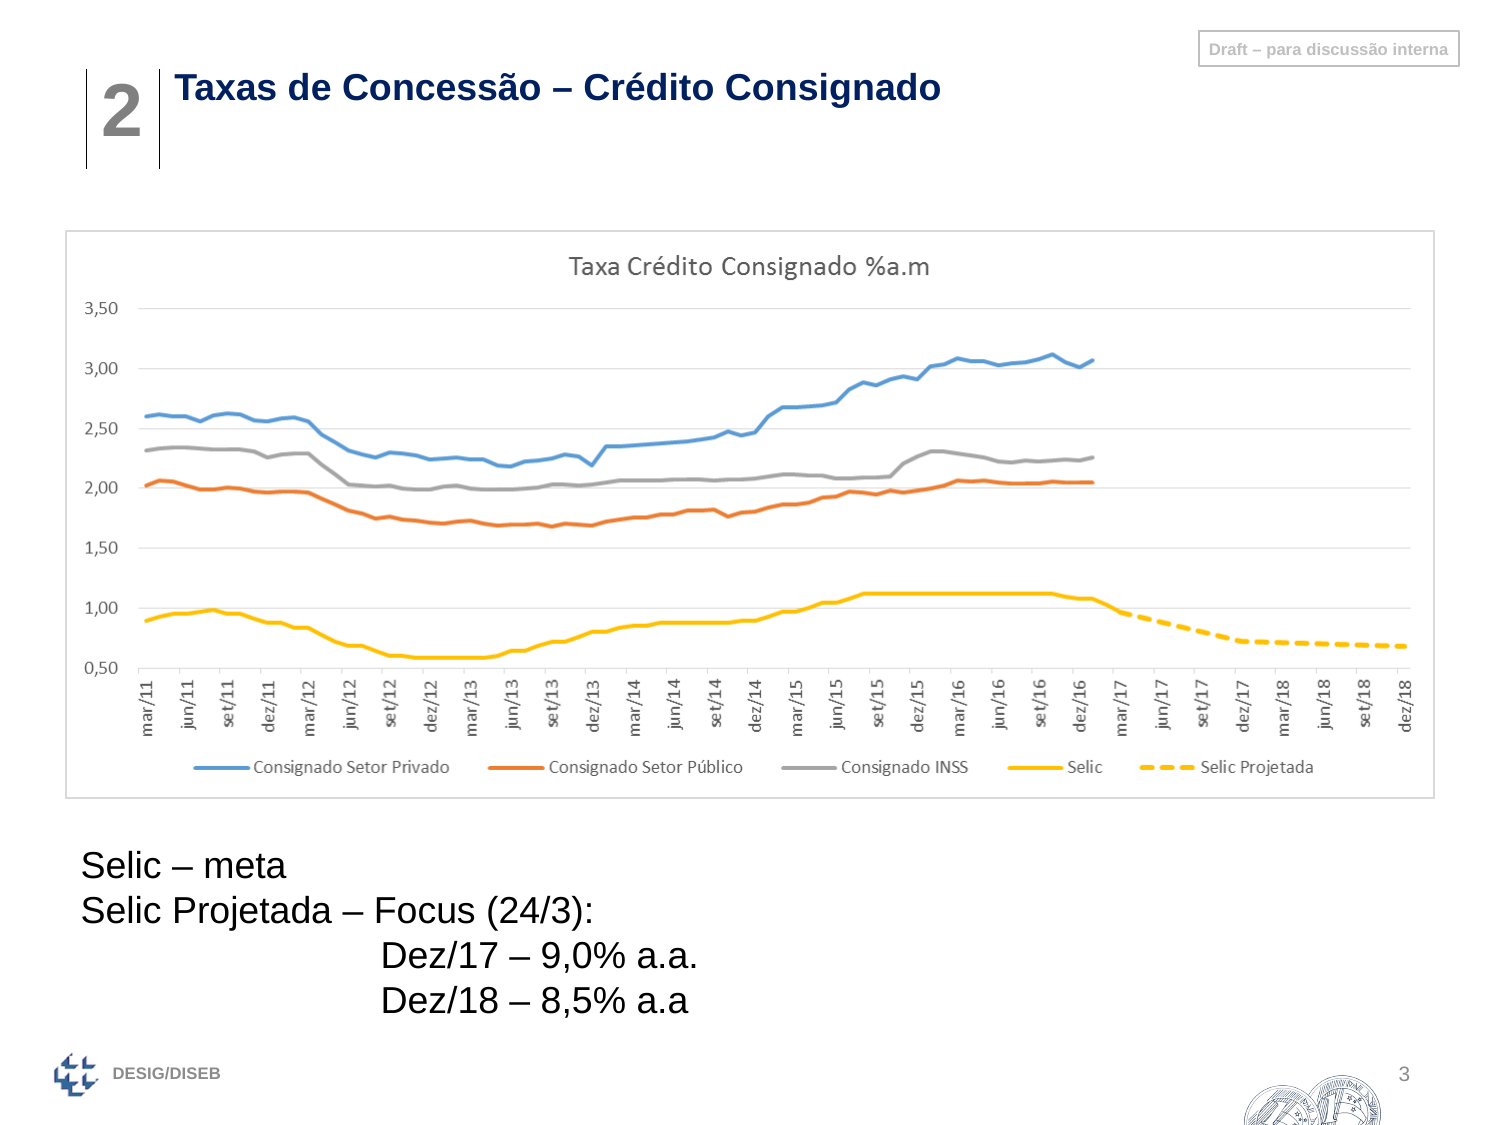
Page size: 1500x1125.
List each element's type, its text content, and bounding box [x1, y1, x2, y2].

footer DESIG/DISEB [97, 1042, 431, 1103]
picture [65, 230, 1435, 799]
text_box 2 [86, 54, 148, 179]
slide_number 3 [1074, 1042, 1425, 1103]
text_box Selic – meta Selic Projetada – Focus (24/3): Dez/17 – 9,0% a.a. Dez/18 – 8,5% a.a [65, 834, 1306, 1029]
picture [1241, 1070, 1384, 1125]
text_box Taxas de Concessão – Crédito Consignado [159, 60, 1471, 186]
picture [51, 1050, 97, 1098]
